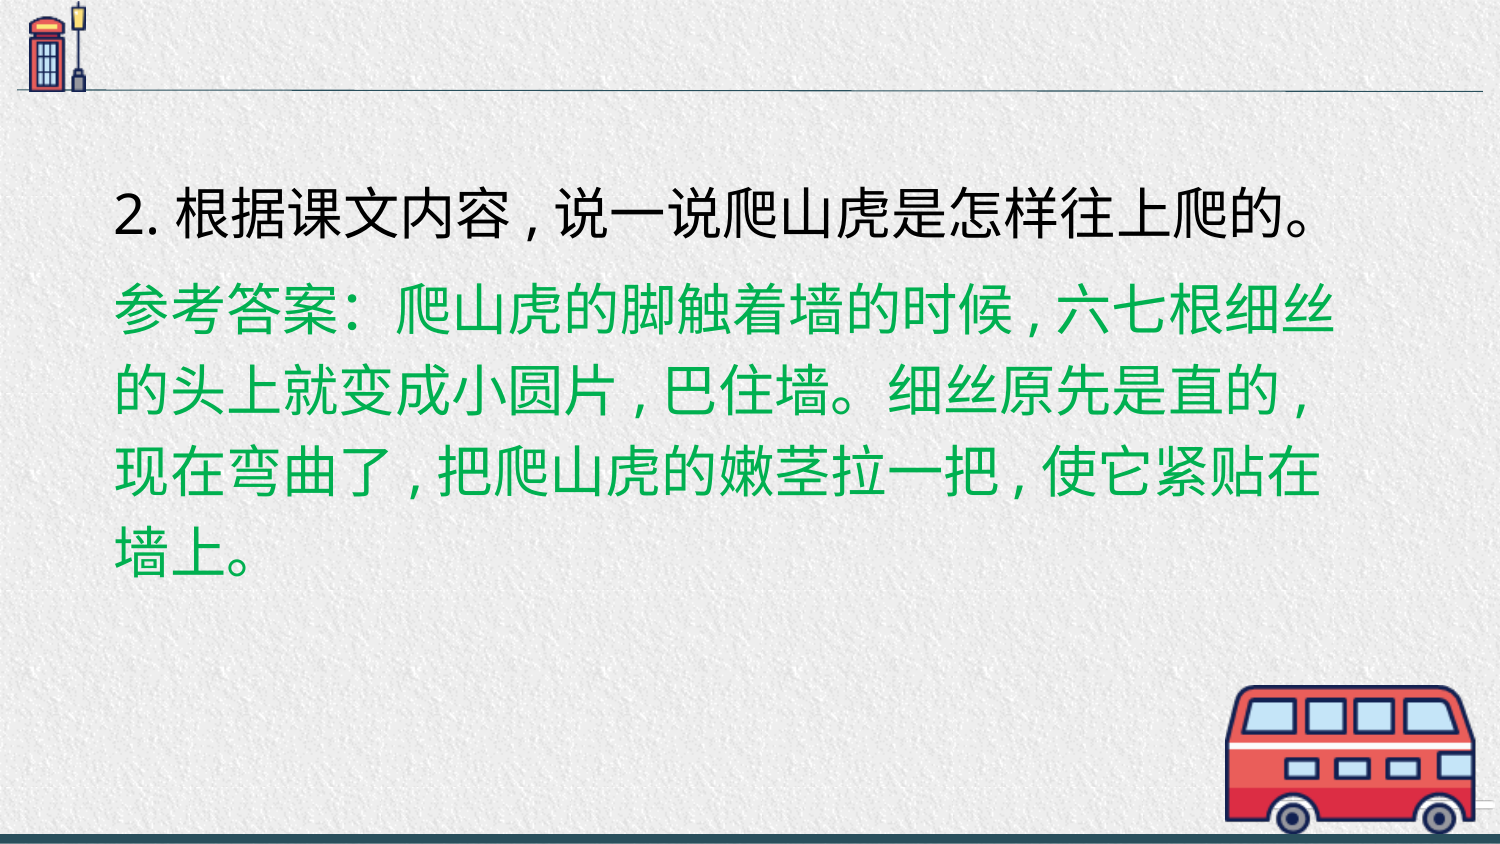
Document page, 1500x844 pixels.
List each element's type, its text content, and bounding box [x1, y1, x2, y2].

list 2.根据课文内容,说一说爬山虎是怎样往上爬的。 参考答案：爬山虎的脚触着墙的时候,六七根细丝的头上就变成小圆片,巴住墙。细丝原先是直的,现在弯曲了,把爬山虎的嫩茎拉一把,使它紧贴在墙上。 [102, 158, 1387, 691]
picture [0, 0, 1500, 834]
